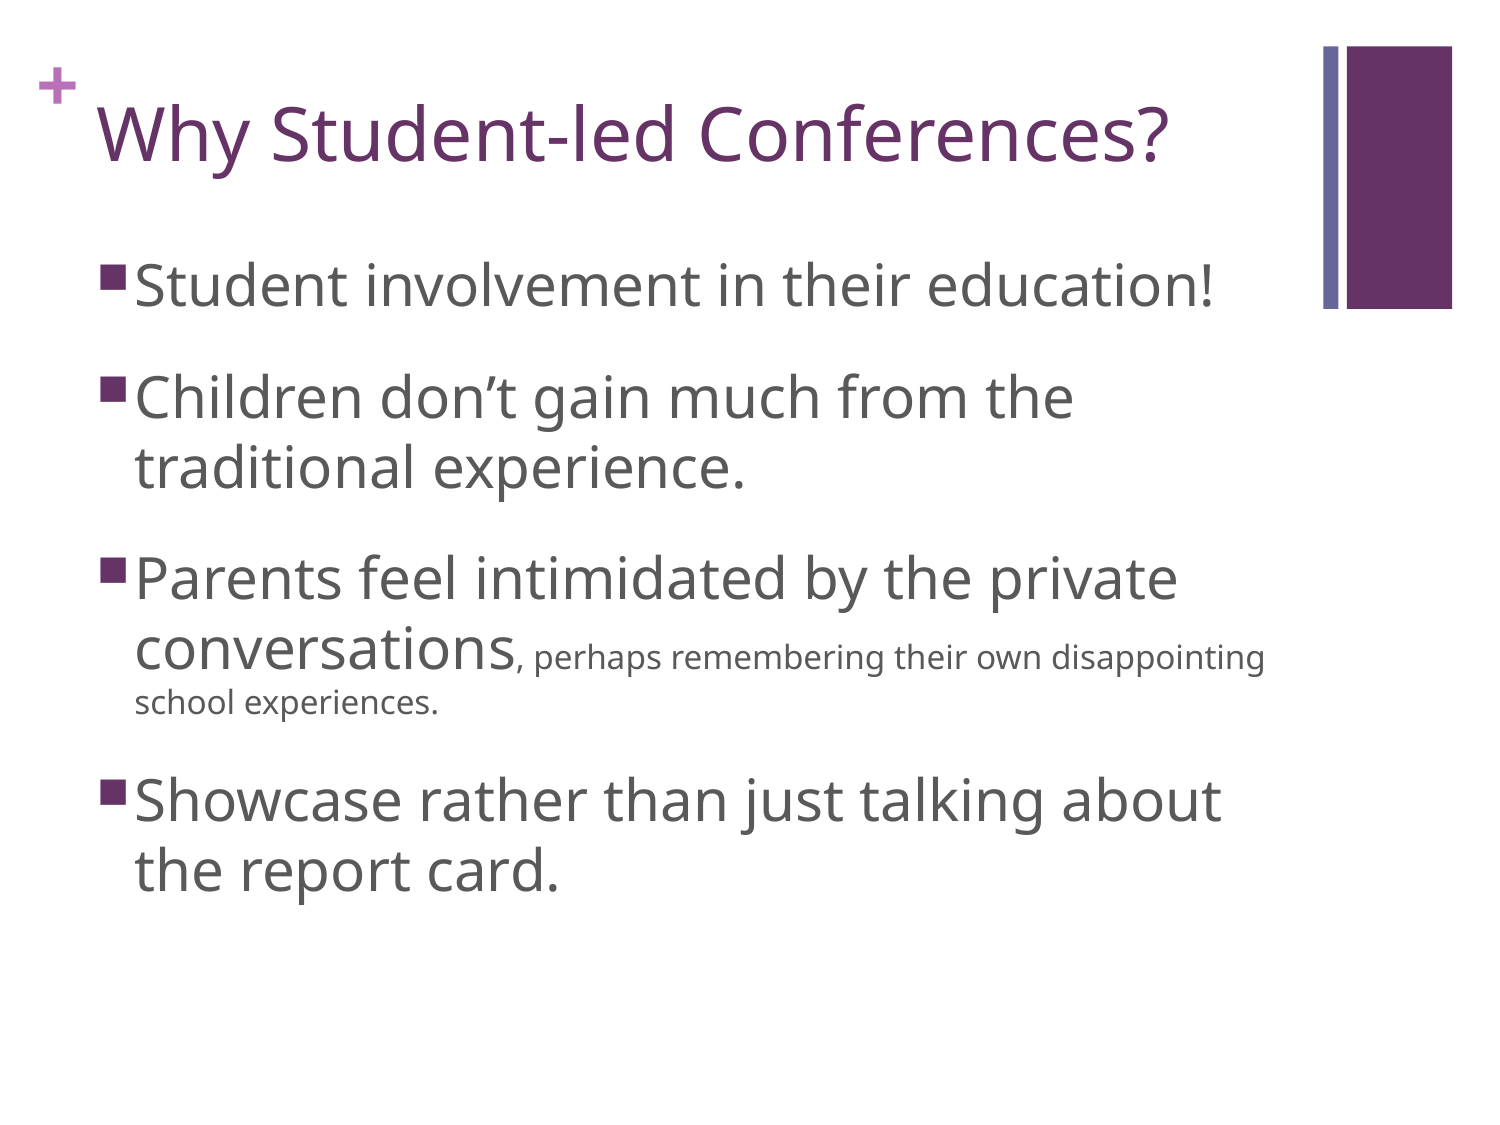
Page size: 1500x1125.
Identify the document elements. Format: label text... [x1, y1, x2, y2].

title Why Student-led Conferences? [81, 79, 1322, 241]
list Student involvement in their education! Children don’t gain much from the traditional experience. Parents feel intimidated by the private conversations, perhaps remembering their own disappointing school experiences. Showcase rather than just talking about the report card. [81, 241, 1322, 922]
